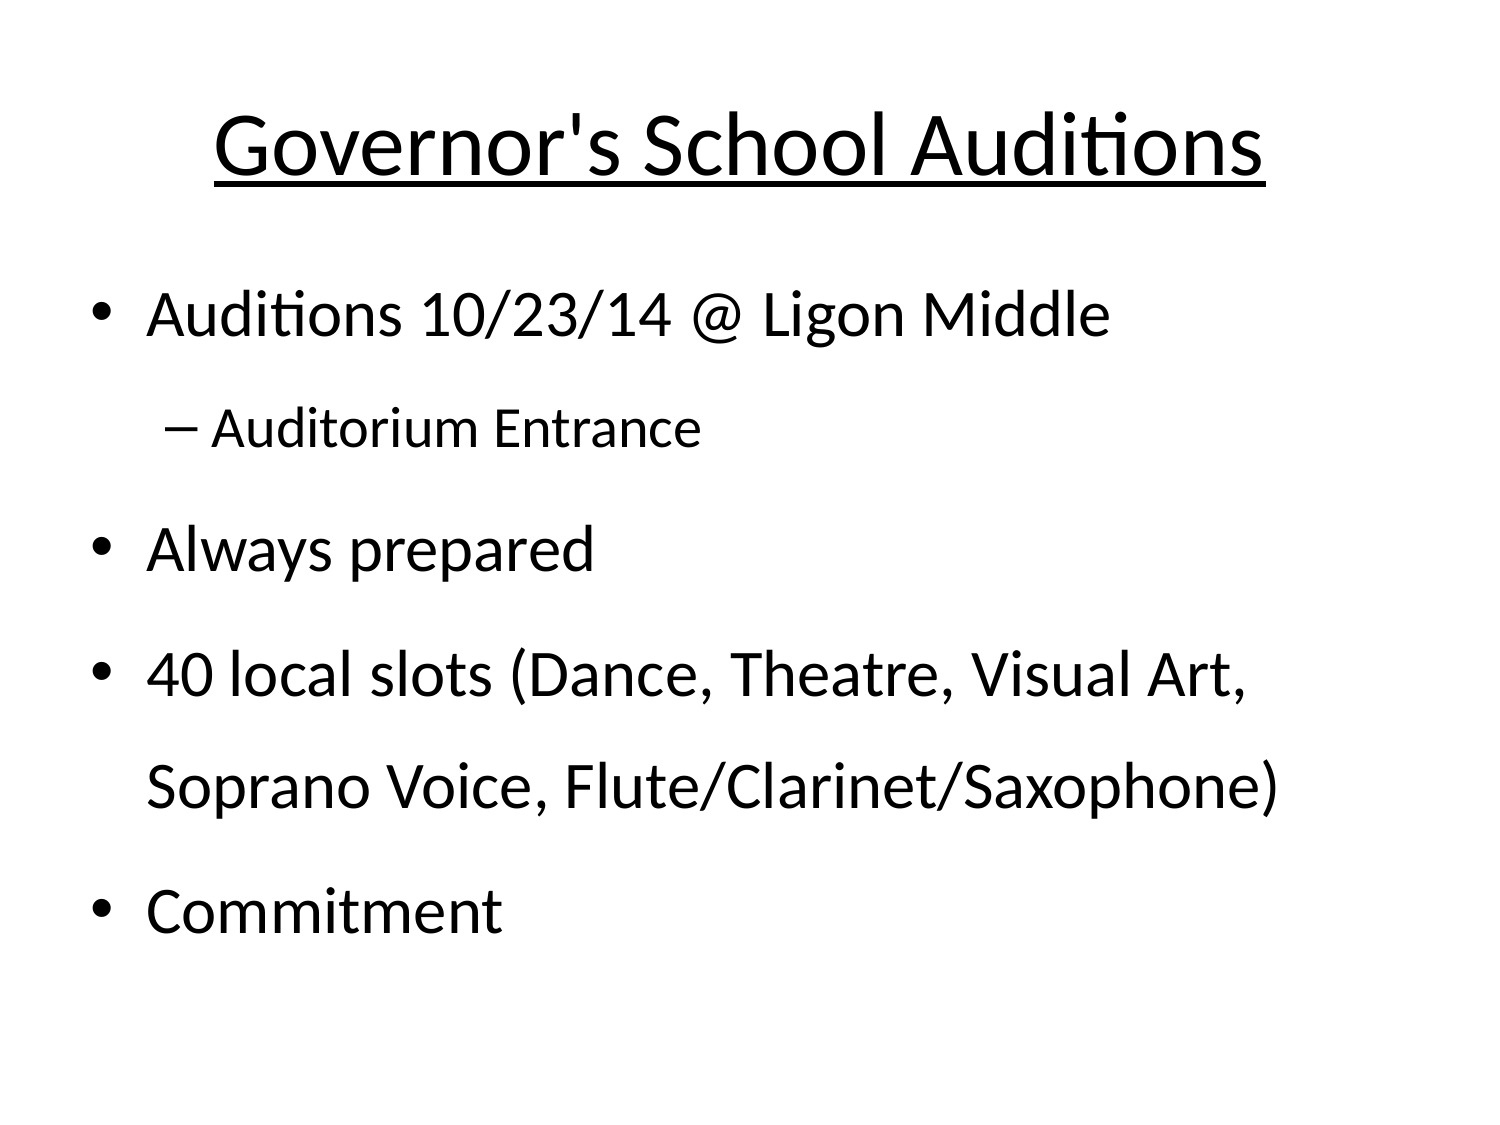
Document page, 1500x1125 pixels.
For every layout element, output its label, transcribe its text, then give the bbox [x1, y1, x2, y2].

title Governor's School Auditions [75, 45, 1425, 233]
list Auditions 10/23/14 @ Ligon Middle Auditorium Entrance Always prepared 40 local slots (Dance, Theatre, Visual Art, Soprano Voice, Flute/Clarinet/Saxophone) Commitment [75, 262, 1425, 1005]
